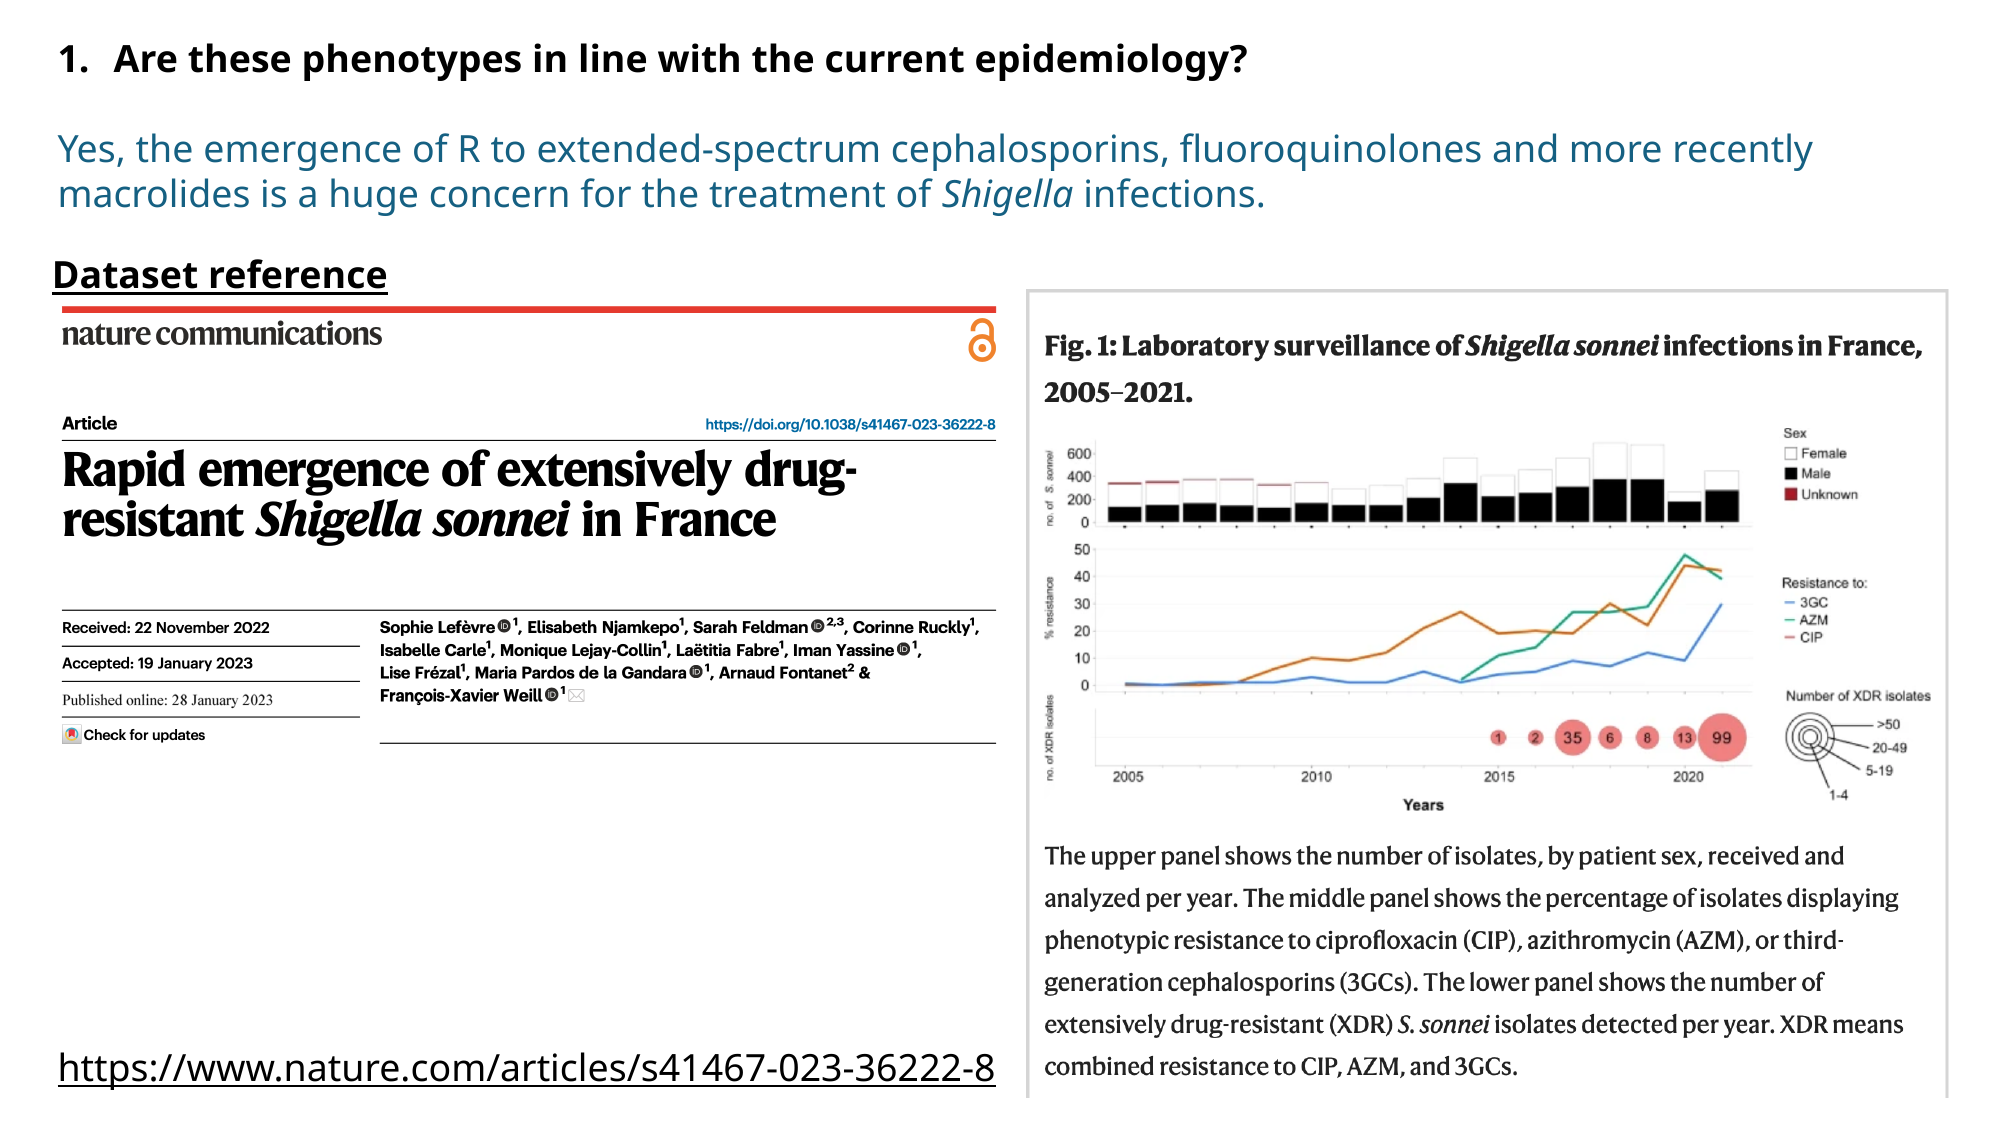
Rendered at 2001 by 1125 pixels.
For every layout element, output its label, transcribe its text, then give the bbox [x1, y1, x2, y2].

text_box Dataset reference [37, 243, 404, 304]
picture [42, 289, 1012, 752]
text_box https://www.nature.com/articles/s41467-023-36222-8 [42, 1036, 1043, 1103]
picture [1026, 288, 1962, 1098]
text_box Are these phenotypes in line with the current epidemiology? Yes, the emergence of R to extended-spectrum cephalosporins, fluoroquinolones and more recently macrolides is a huge concern for the treatment of Shigella infections. [42, 27, 1903, 223]
